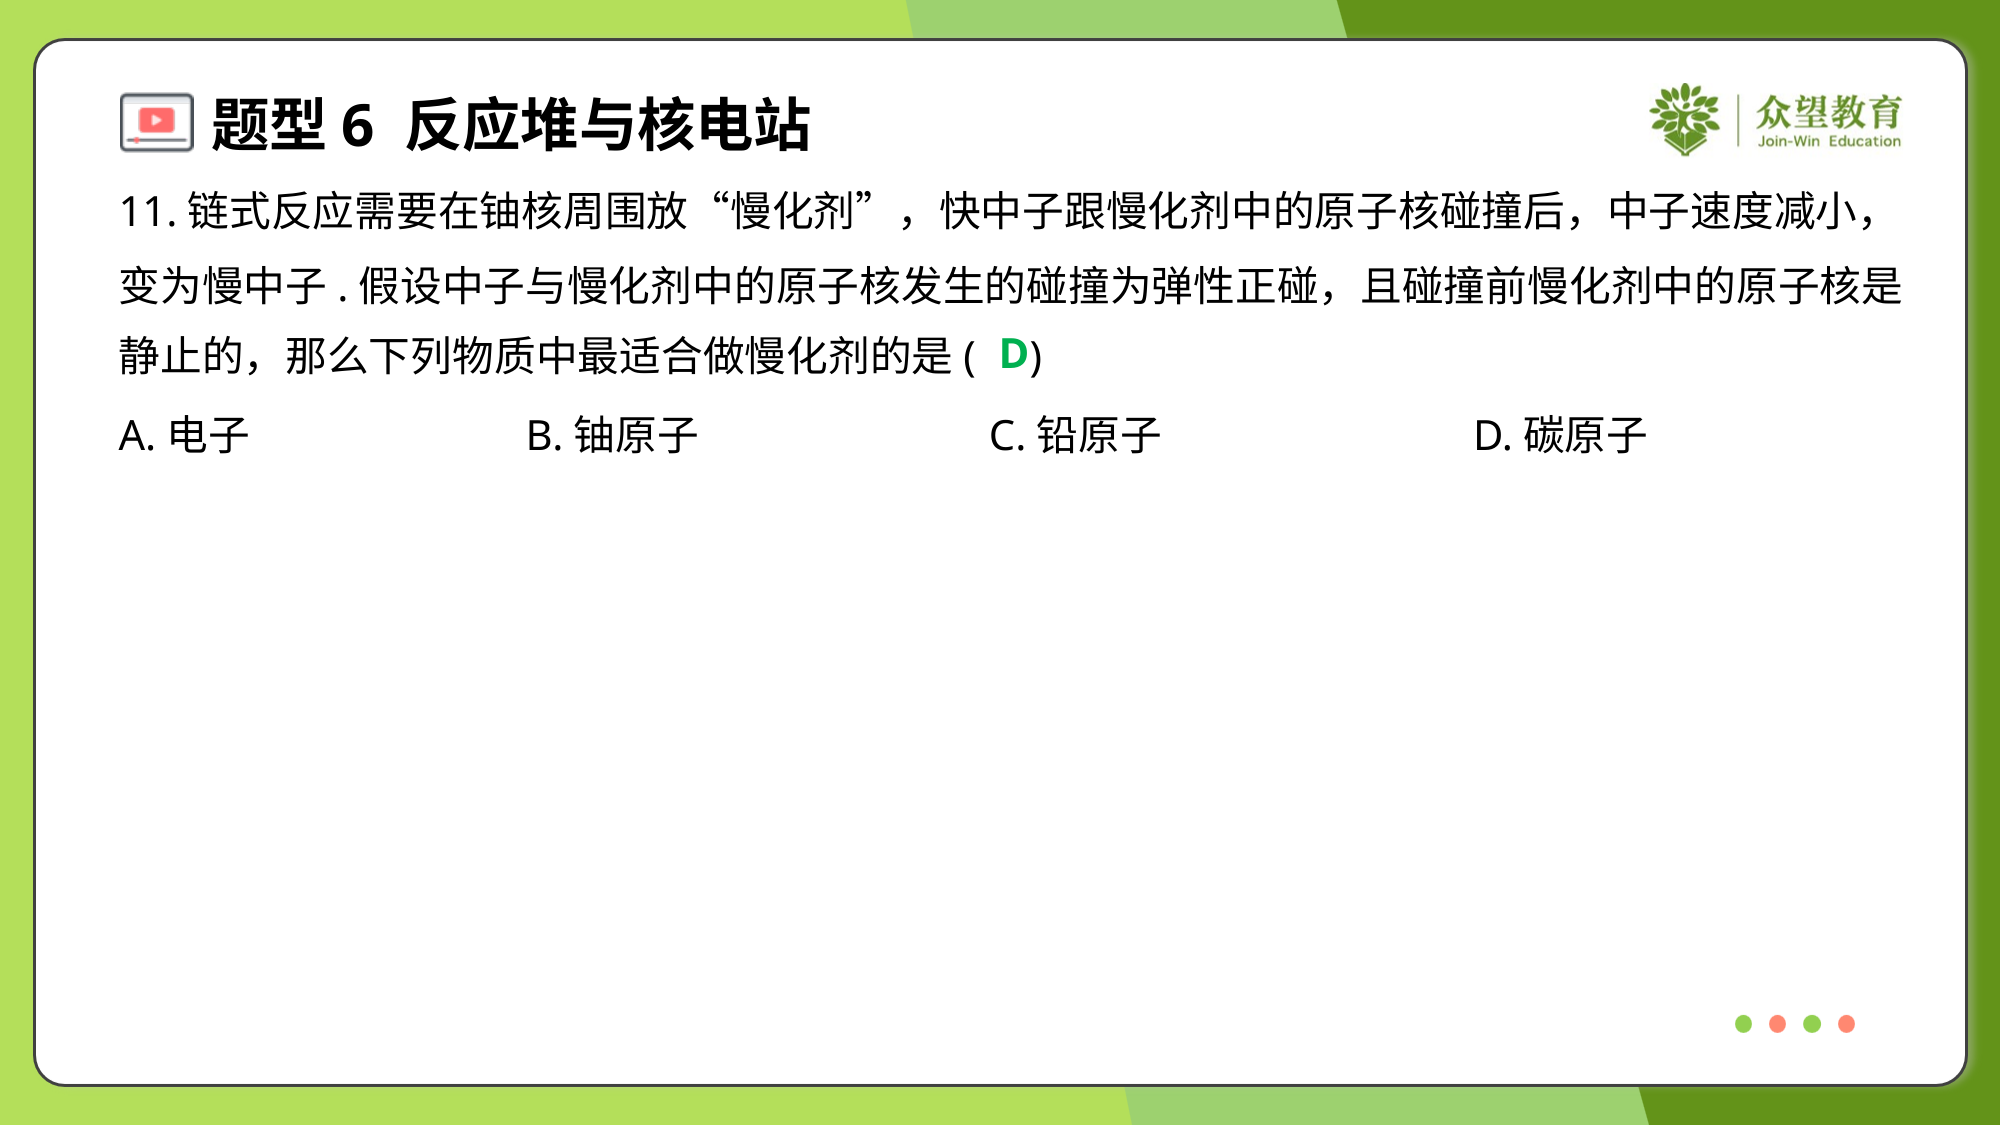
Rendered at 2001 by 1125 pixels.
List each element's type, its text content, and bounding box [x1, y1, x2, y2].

picture [0, 0, 2000, 1125]
text_box D [982, 306, 1046, 371]
text_box 11.链式反应需要在铀核周围放“慢化剂”，快中子跟慢化剂中的原子核碰撞后，中子速度减小， 变为慢中子.假设中子与慢化剂中的原子核发生的碰撞为弹性正碰，且碰撞前慢化剂中的原子核是 静止的，那么下列物质中最适合做慢化剂的是( ) [118, 159, 1883, 373]
